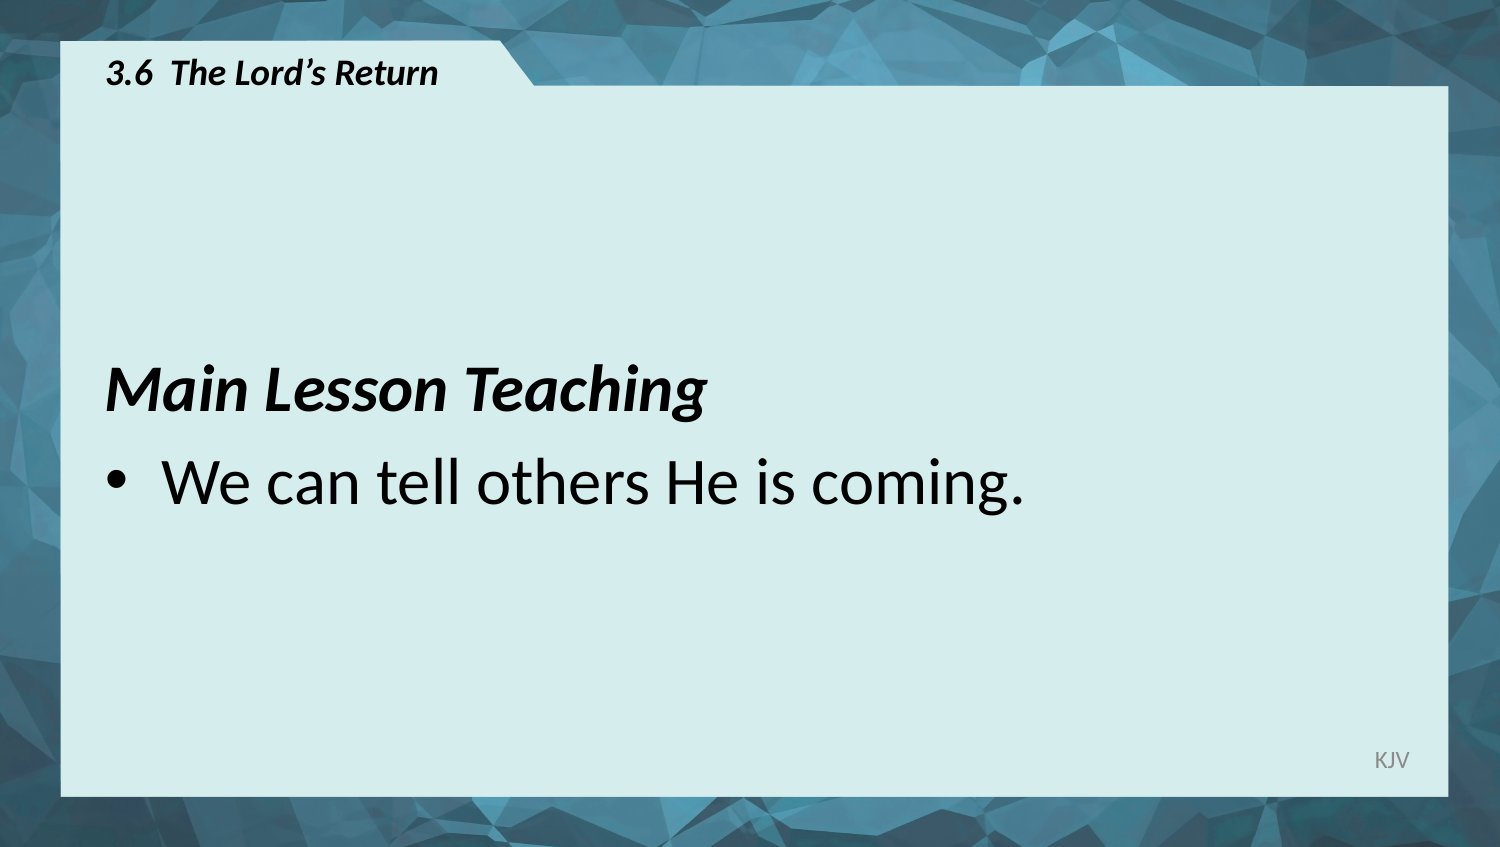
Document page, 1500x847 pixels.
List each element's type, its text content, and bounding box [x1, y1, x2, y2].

footer KJV [950, 736, 1425, 782]
title 3.6 The Lord’s Return [89, 33, 1420, 108]
picture [0, 0, 1500, 847]
list Main Lesson Teaching We can tell others He is coming. [89, 141, 1403, 722]
